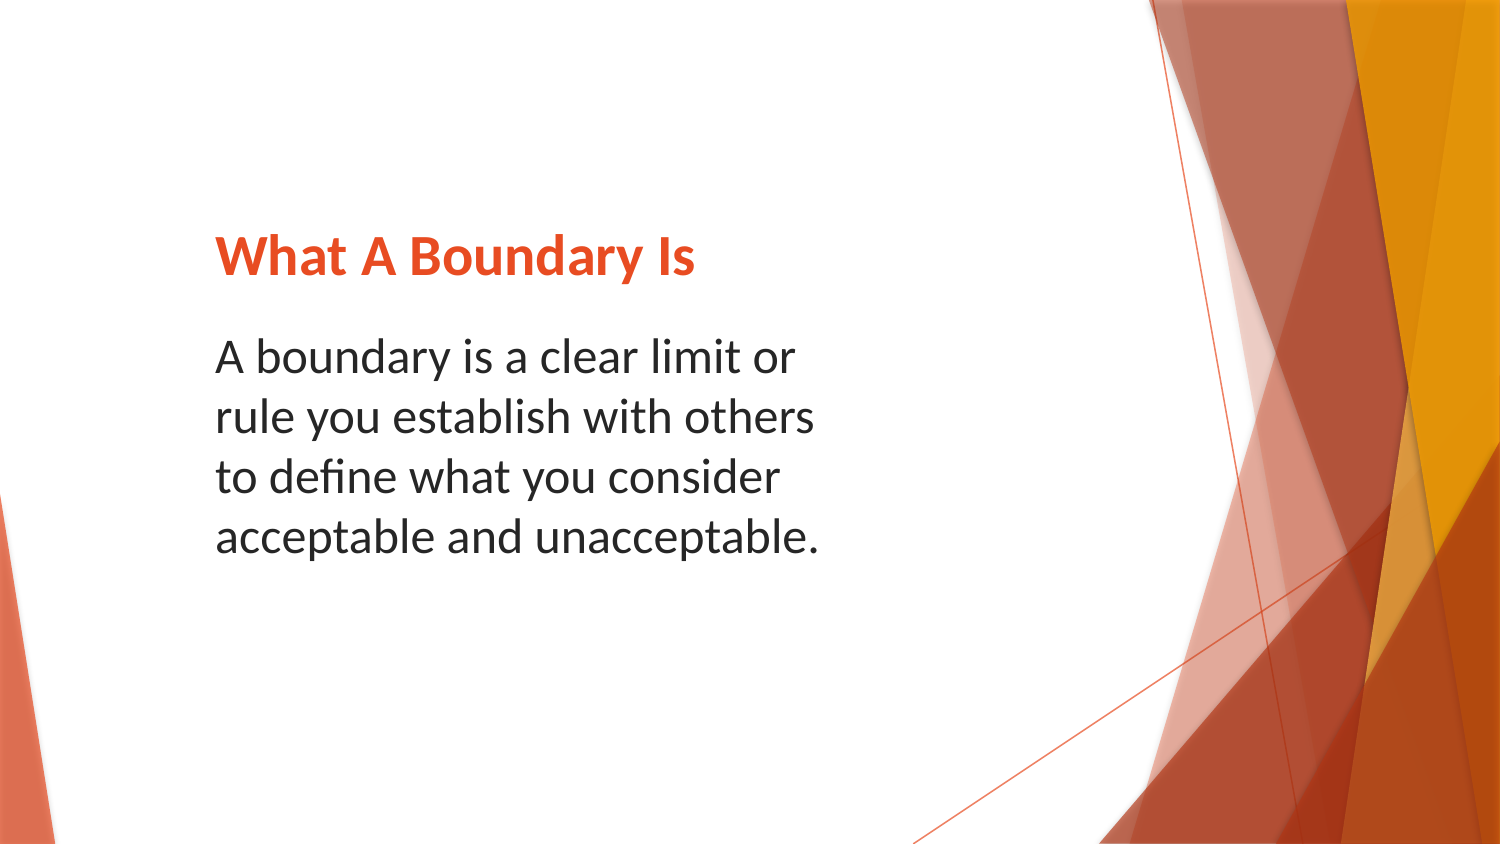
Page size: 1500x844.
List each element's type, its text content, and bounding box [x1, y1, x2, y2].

title What A Boundary Is [200, 209, 1258, 308]
list A boundary is a clear limit or rule you establish with others to define what you consider acceptable and unacceptable. [200, 315, 880, 741]
